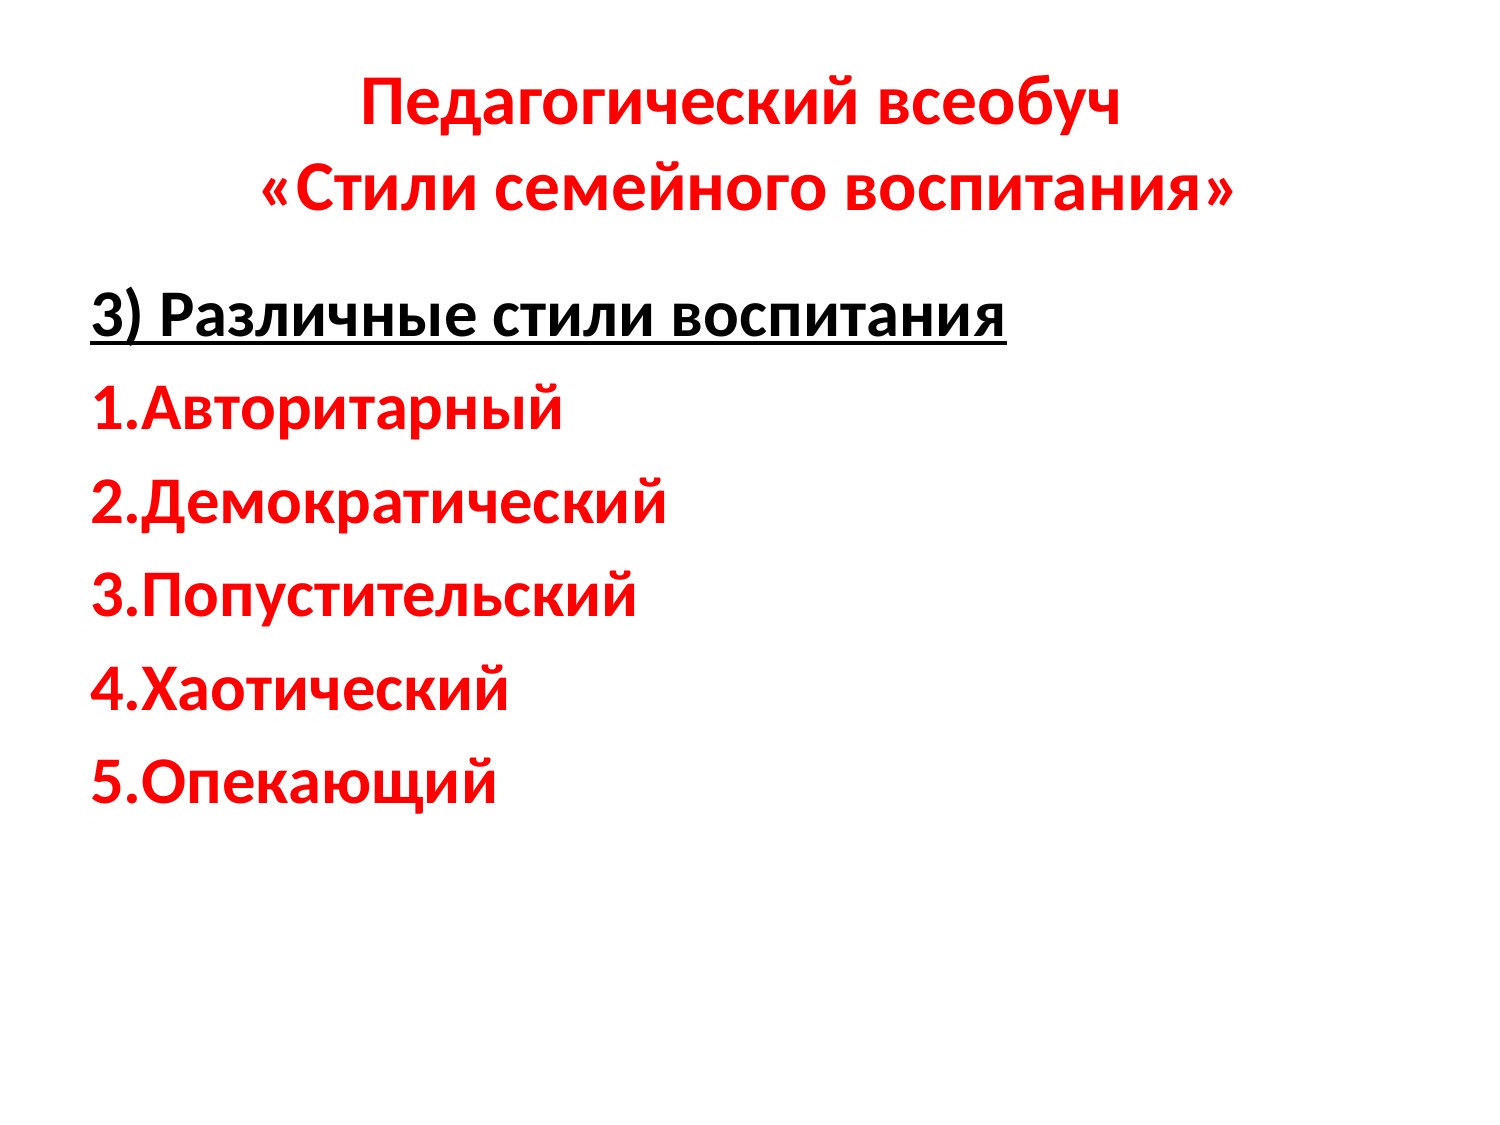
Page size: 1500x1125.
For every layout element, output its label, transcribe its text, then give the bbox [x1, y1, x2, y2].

title Педагогический всеобуч «Стили семейного воспитания» [75, 45, 1425, 233]
list 3) Различные стили воспитания 1.Авторитарный 2.Демократический 3.Попустительский 4.Хаотический 5.Опекающий [75, 262, 1425, 1005]
